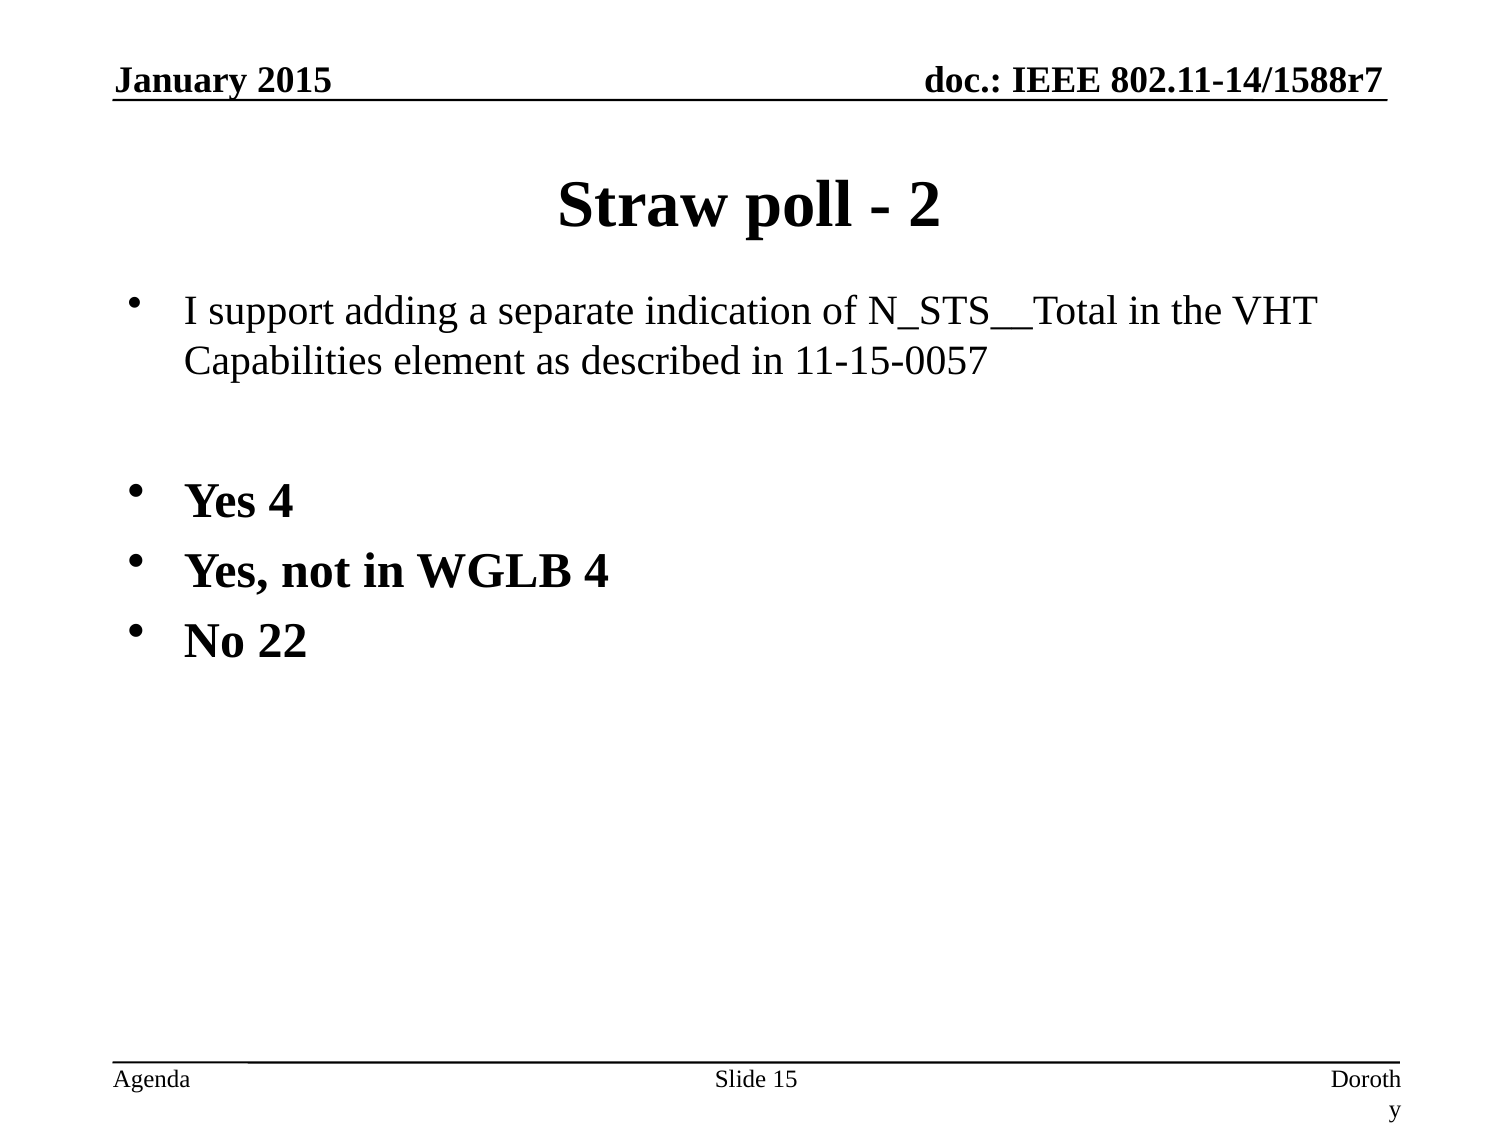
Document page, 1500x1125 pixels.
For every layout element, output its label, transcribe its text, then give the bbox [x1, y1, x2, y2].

list I support adding a separate indication of N_STS__Total in the VHT Capabilities element as described in 11-15-0057 Yes 4 Yes, not in WGLB 4 No 22 [112, 275, 1388, 850]
slide_number Slide 15 [712, 1062, 800, 1093]
footer Dorothy Stanley, Aruba Networks [1325, 1062, 1402, 1093]
title Straw poll - 2 [112, 112, 1388, 275]
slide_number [114, 54, 425, 100]
